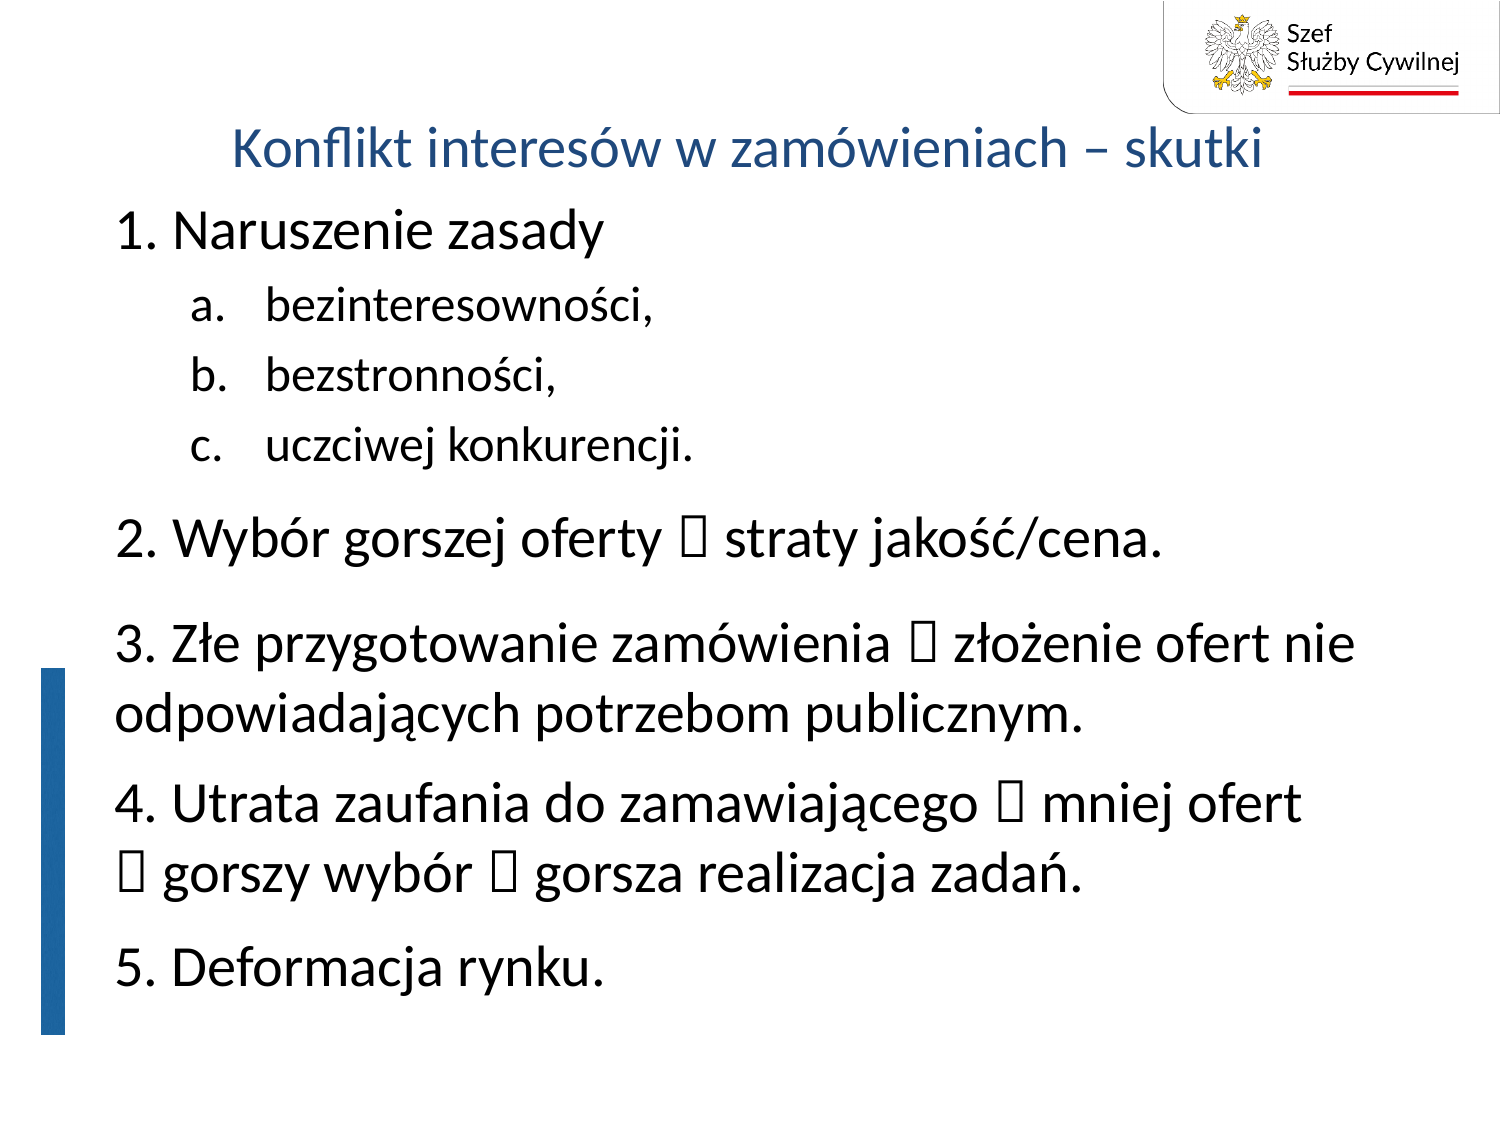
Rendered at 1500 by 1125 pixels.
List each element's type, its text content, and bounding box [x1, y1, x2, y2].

picture [41, 668, 65, 1035]
text_box 5. Deformacja rynku. [99, 920, 1423, 1016]
title Konflikt interesów w zamówieniach – skutki [99, 101, 1399, 227]
picture [1163, 0, 1500, 114]
list 1. Naruszenie zasady bezinteresowności, bezstronności, uczciwej konkurencji. [100, 184, 1424, 480]
text_box 3. Złe przygotowanie zamówienia  złożenie ofert nie odpowiadających potrzebom publicznym. [99, 597, 1459, 752]
text_box 4. Utrata zaufania do zamawiającego  mniej ofert  gorszy wybór  gorsza realizacja zadań. [99, 757, 1341, 912]
text_box 2. Wybór gorszej oferty  straty jakość/cena. [100, 491, 1424, 587]
